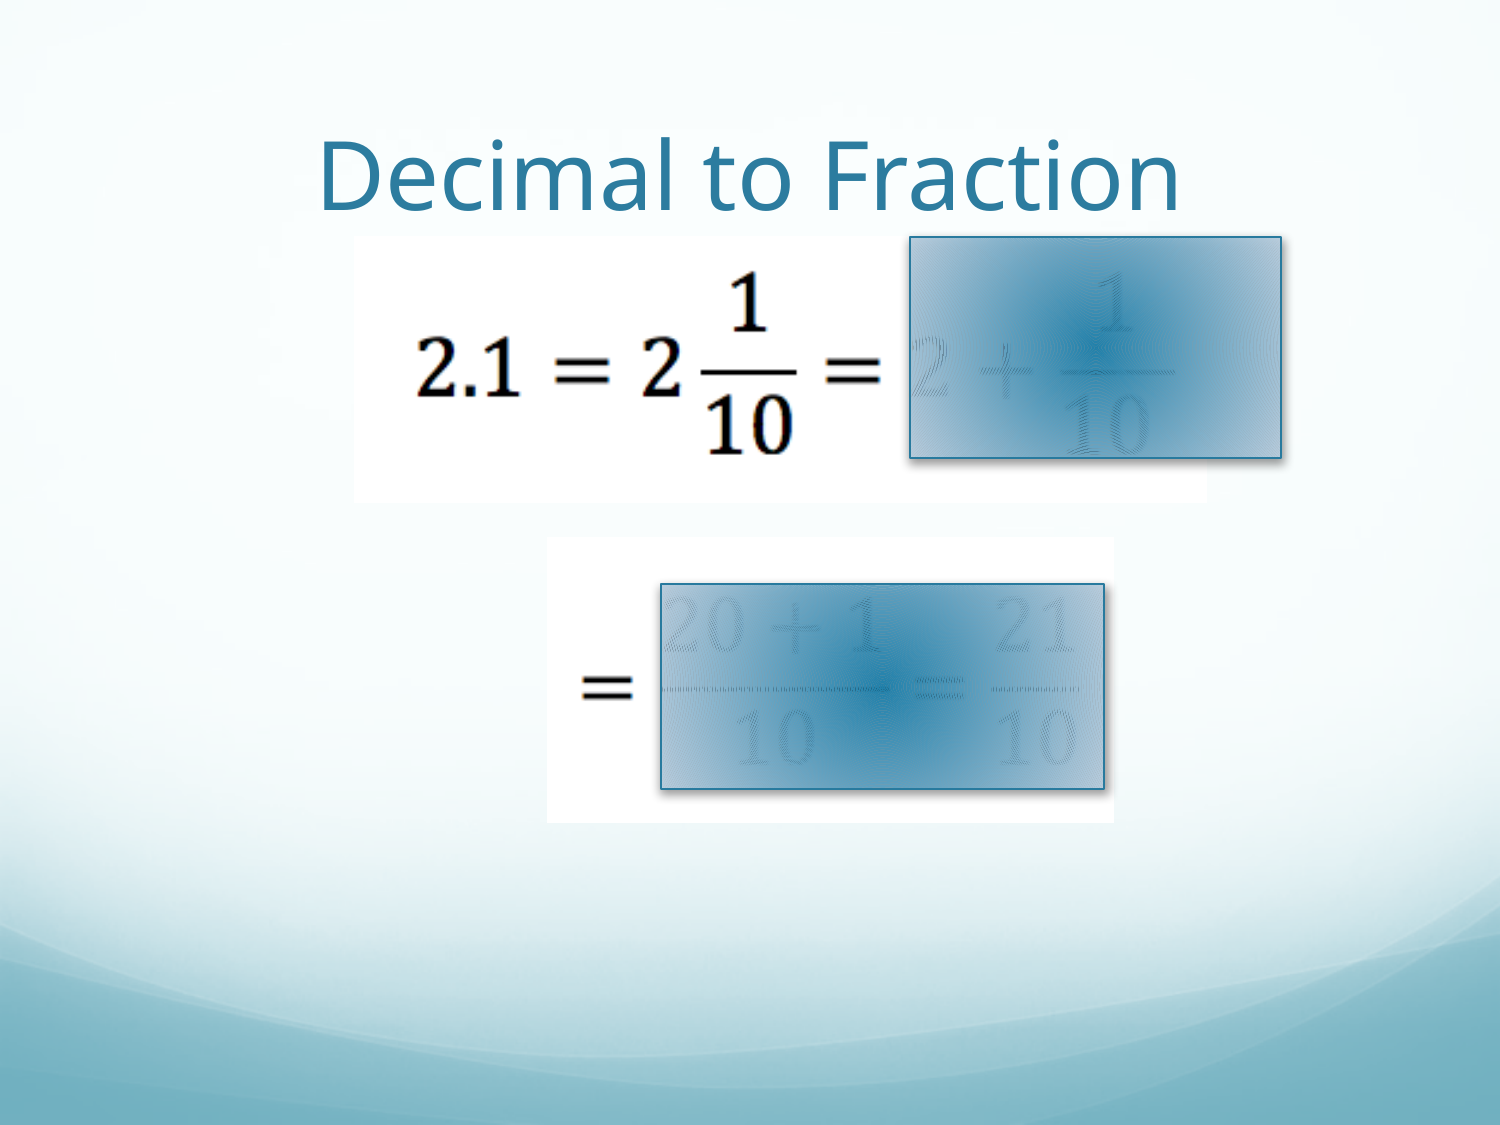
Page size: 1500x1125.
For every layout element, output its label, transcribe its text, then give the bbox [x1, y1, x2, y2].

title Decimal to Fraction [90, 17, 1410, 237]
text_box [1218, 236, 1282, 459]
picture [353, 236, 1208, 504]
picture [547, 537, 1114, 823]
